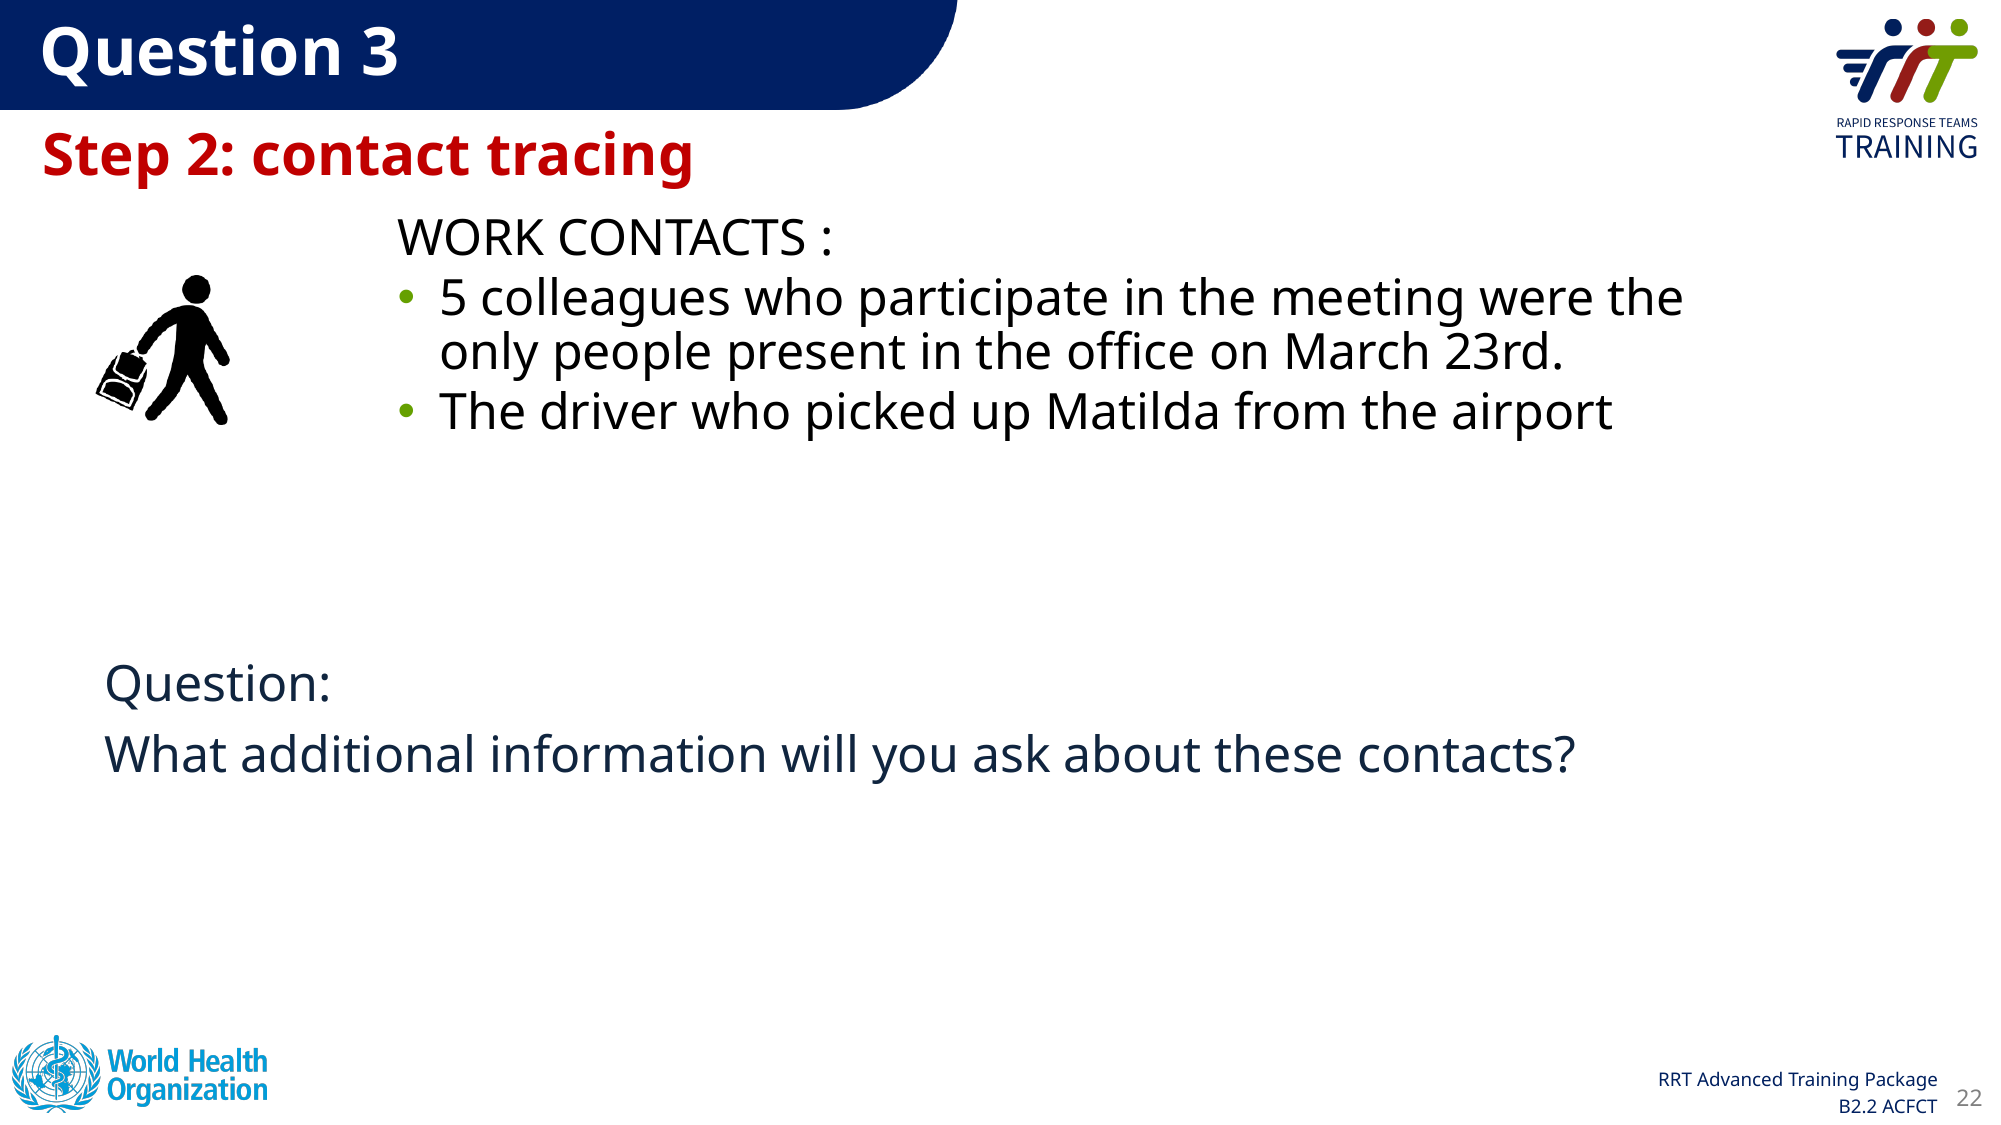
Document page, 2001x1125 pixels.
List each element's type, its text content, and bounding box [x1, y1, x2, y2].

picture [1835, 19, 1978, 167]
picture [58, 1050, 64, 1058]
picture [0, 0, 958, 110]
picture [87, 274, 237, 425]
picture [12, 1035, 267, 1113]
text_box Question: What additional information will you ask about these contacts? [95, 643, 1802, 791]
text_box Question 3 [32, 10, 659, 105]
picture [12, 1083, 48, 1113]
list WORK CONTACTS : 5 colleagues who participate in the meeting were the only people present in the office on March 23rd. The driver who picked up Matilda from the airport [389, 204, 1740, 579]
text_box Step 2: contact tracing [42, 117, 1681, 188]
